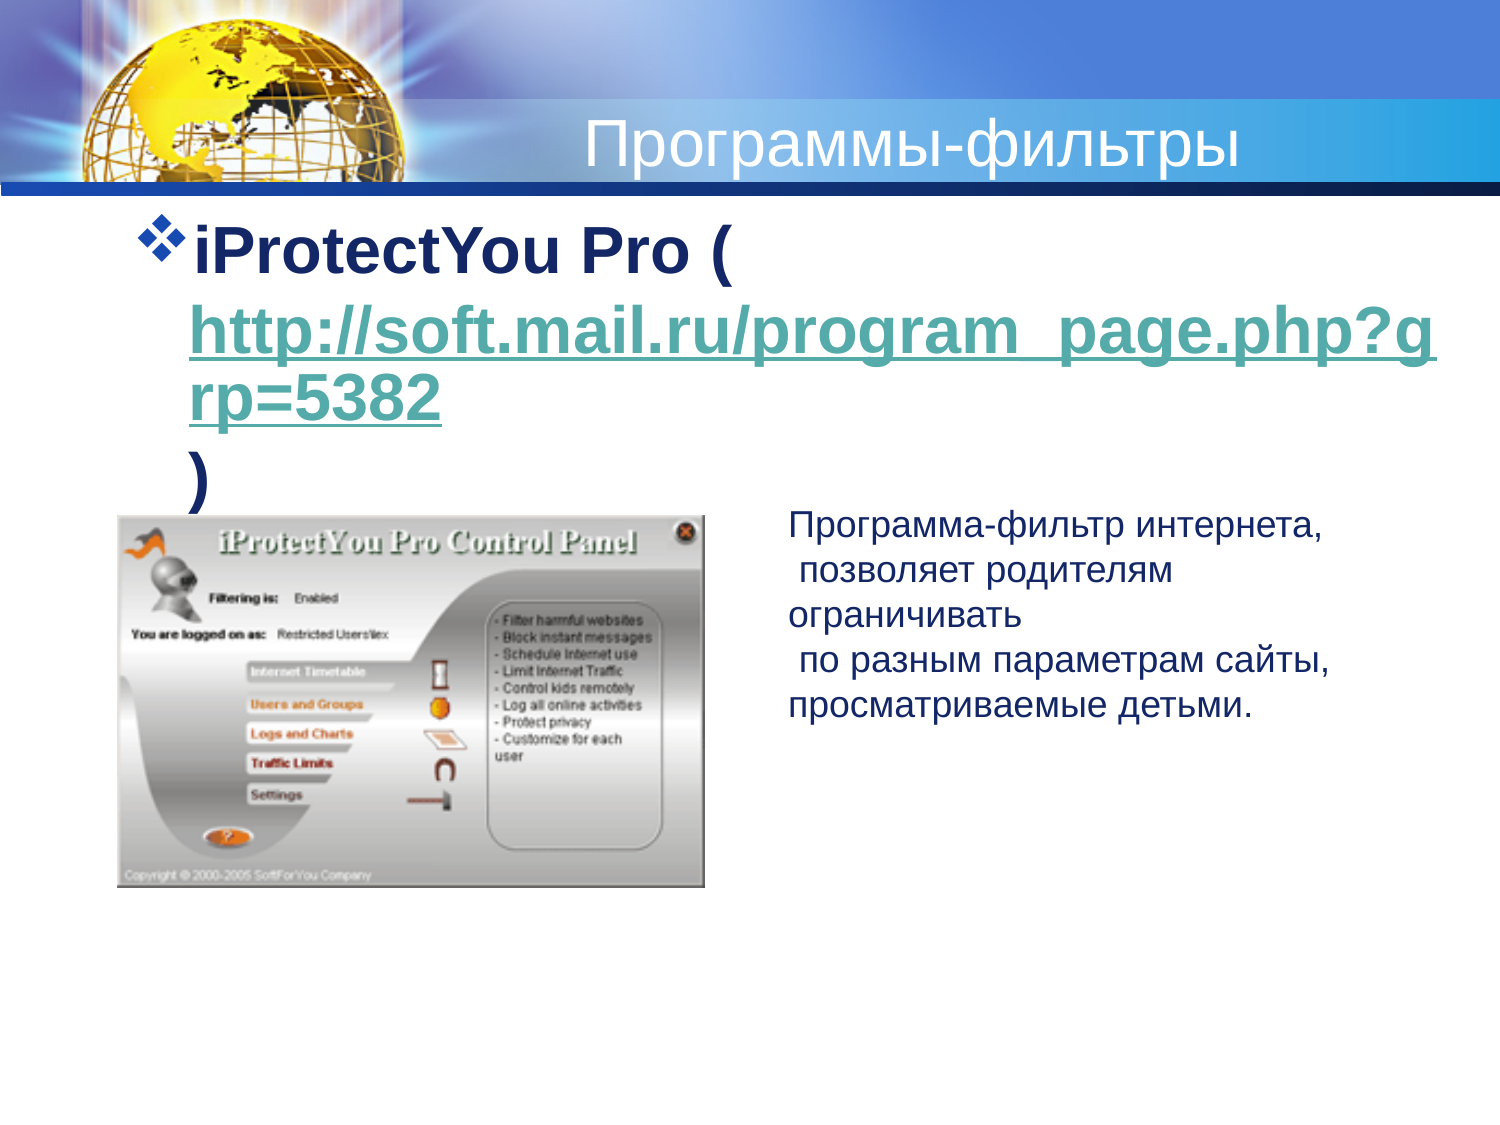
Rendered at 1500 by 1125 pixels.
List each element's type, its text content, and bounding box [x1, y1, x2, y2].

title Программы-фильтры [399, 99, 1426, 181]
text_box 50% детей выходят в Интернет одни [298, 99, 412, 183]
text_box Программа-фильтр интернета, позволяет родителям ограничивать по разным параметрам сайты, просматриваемые детьми. [773, 492, 1418, 777]
picture [116, 515, 705, 888]
picture [0, 0, 1500, 185]
list iProtectYou Pro (http://soft.mail.ru/program_page.php?grp=5382) [116, 198, 1468, 1037]
